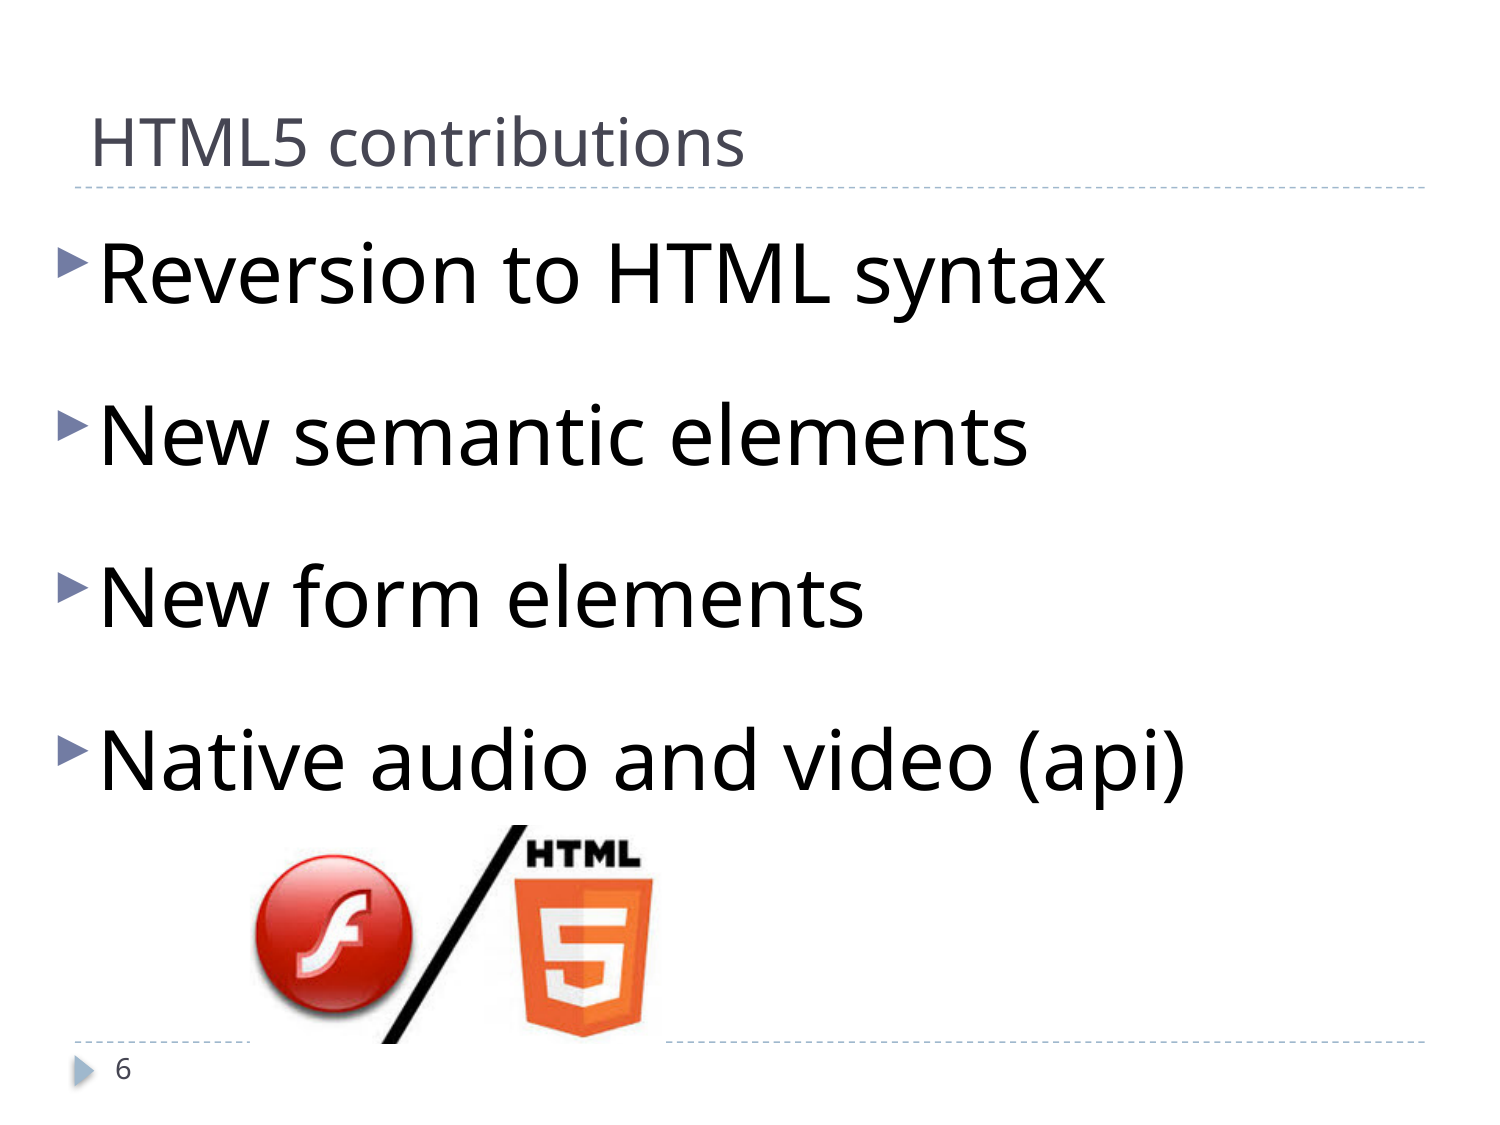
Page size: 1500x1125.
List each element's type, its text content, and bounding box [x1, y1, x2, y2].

list Reversion to HTML syntax New semantic elements New form elements Native audio and video (api) [37, 162, 1500, 1000]
picture [249, 824, 663, 1044]
slide_number 6 [100, 1042, 426, 1103]
title HTML5 contributions [75, 24, 1425, 162]
